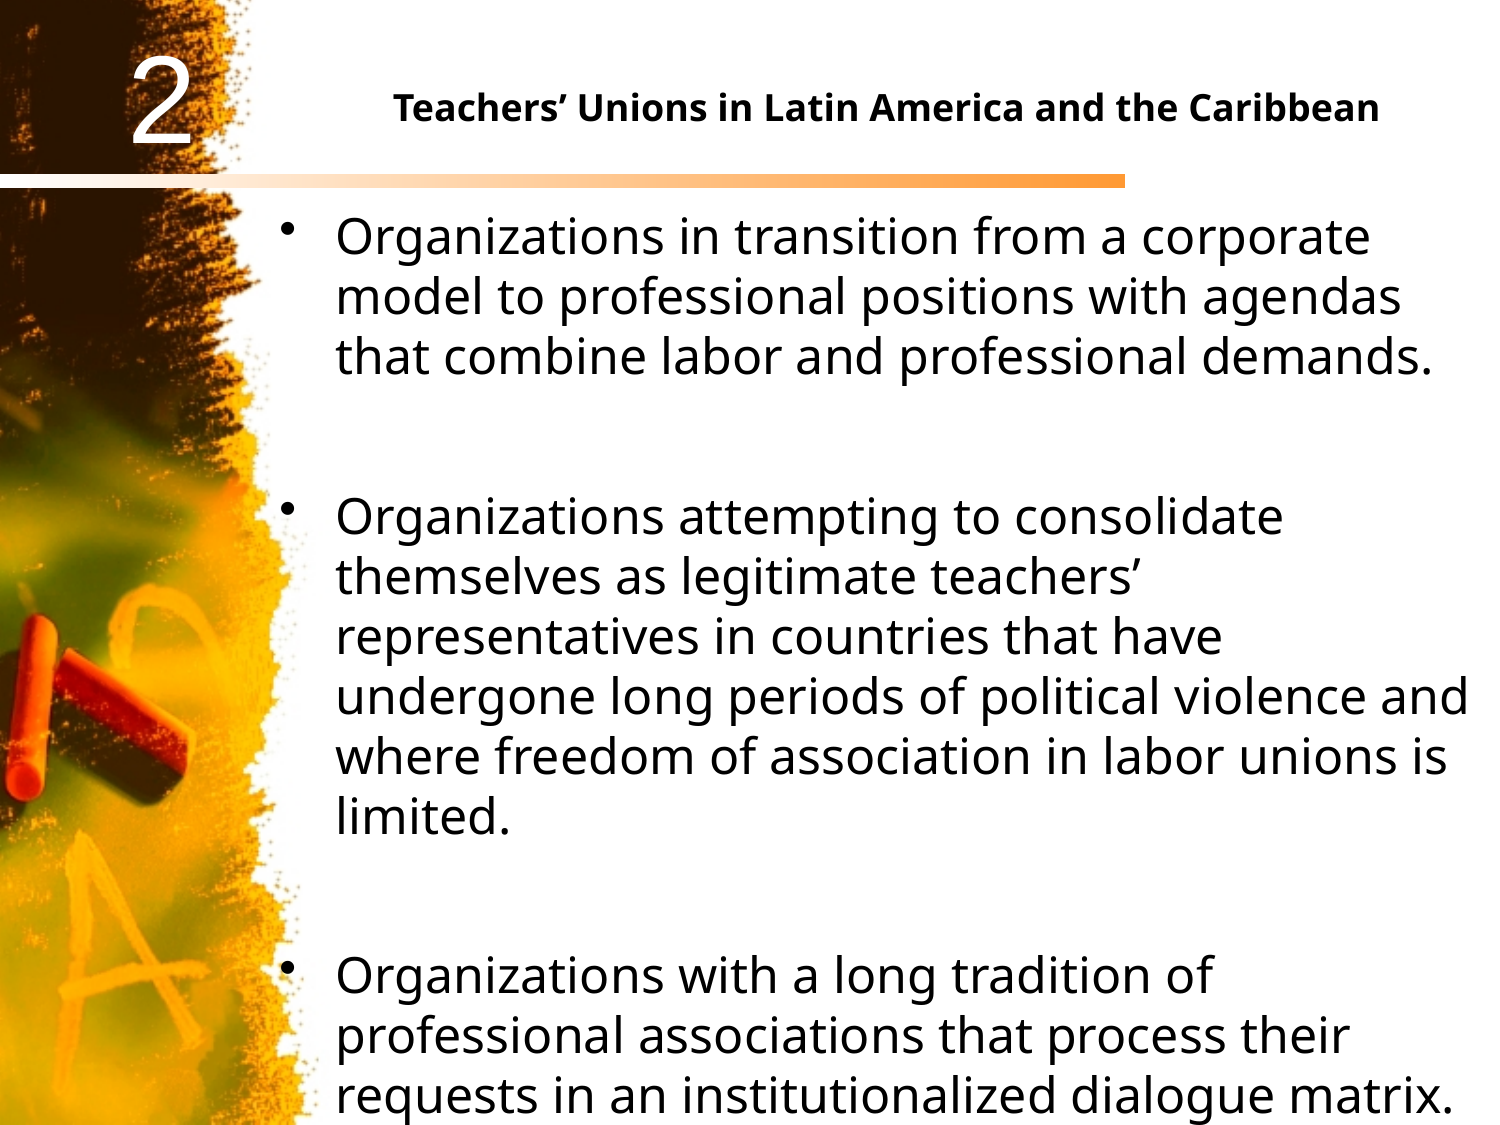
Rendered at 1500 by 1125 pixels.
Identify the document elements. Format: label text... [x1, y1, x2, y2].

picture [0, 0, 274, 175]
title Teachers’ Unions in Latin America and the Caribbean [274, 0, 1500, 213]
list Organizations in transition from a corporate model to professional positions with agendas that combine labor and professional demands. Organizations attempting to consolidate themselves as legitimate teachers’ representatives in countries that have undergone long periods of political violence and where freedom of association in labor unions is limited. Organizations with a long tradition of professional associations that process their requests in an institutionalized dialogue matrix. [189, 196, 1500, 1042]
picture [0, 187, 1500, 1125]
